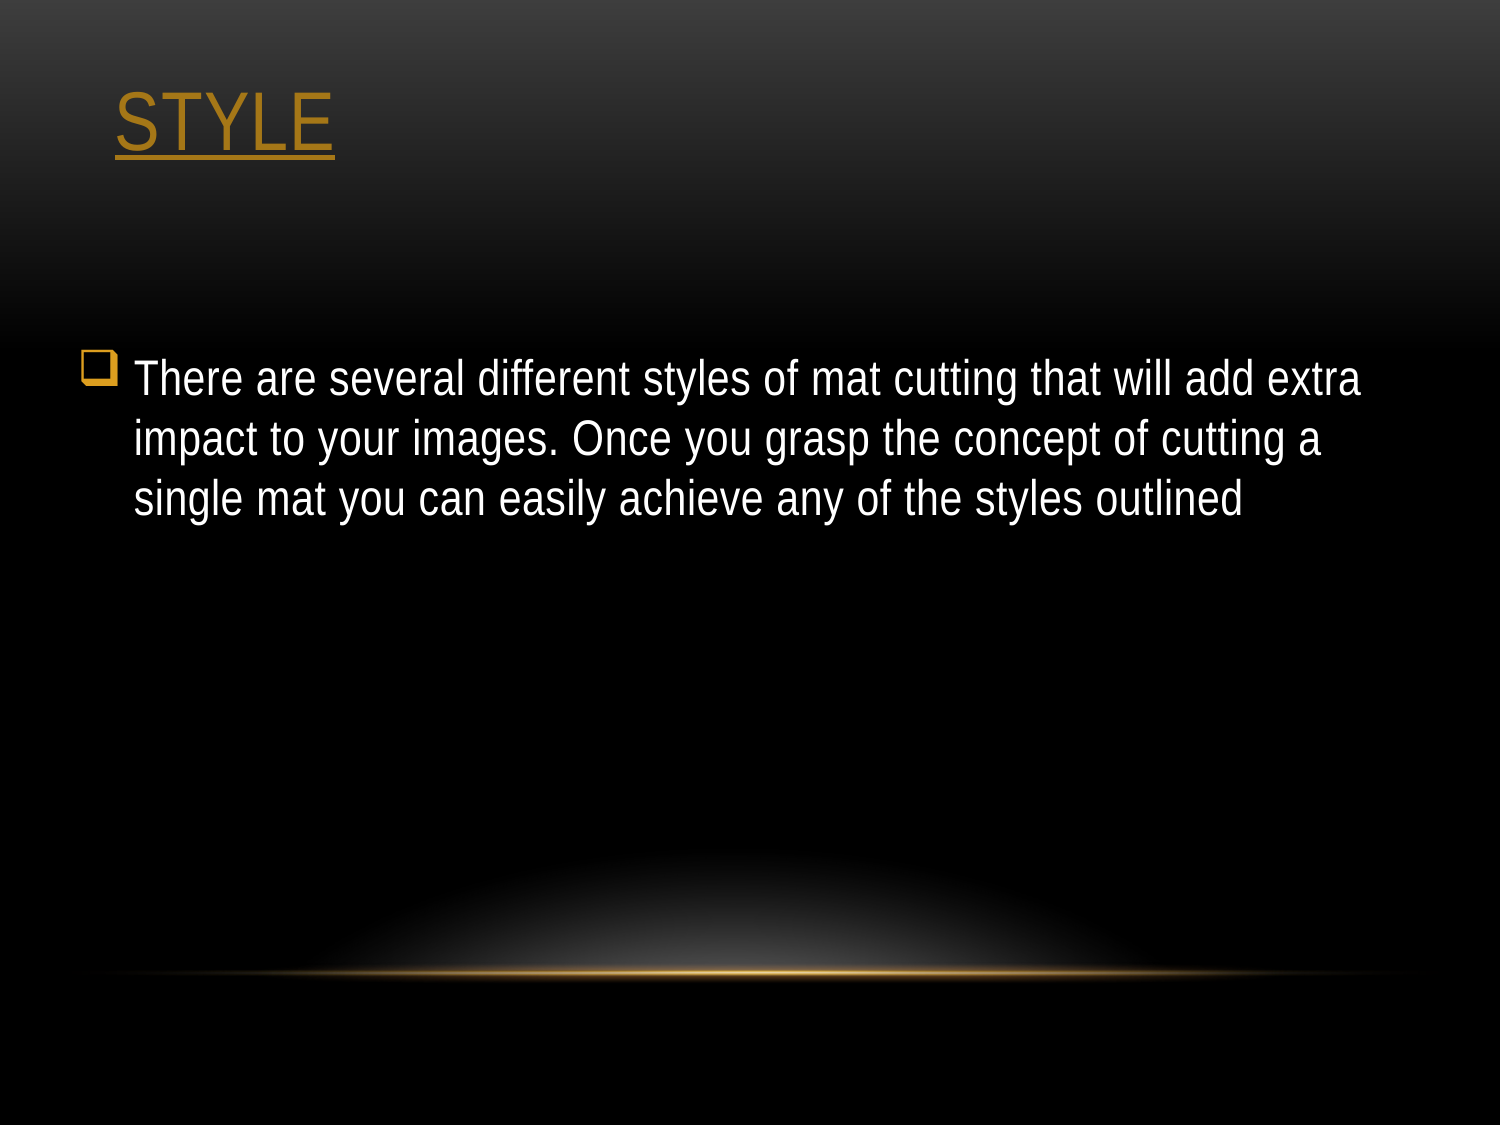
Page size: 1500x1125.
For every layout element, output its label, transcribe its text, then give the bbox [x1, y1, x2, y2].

list There are several different styles of mat cutting that will add extra impact to your images. Once you grasp the concept of cutting a single mat you can easily achieve any of the styles outlined [62, 337, 1438, 700]
title Style [99, 45, 1400, 175]
picture [0, 0, 1500, 1125]
